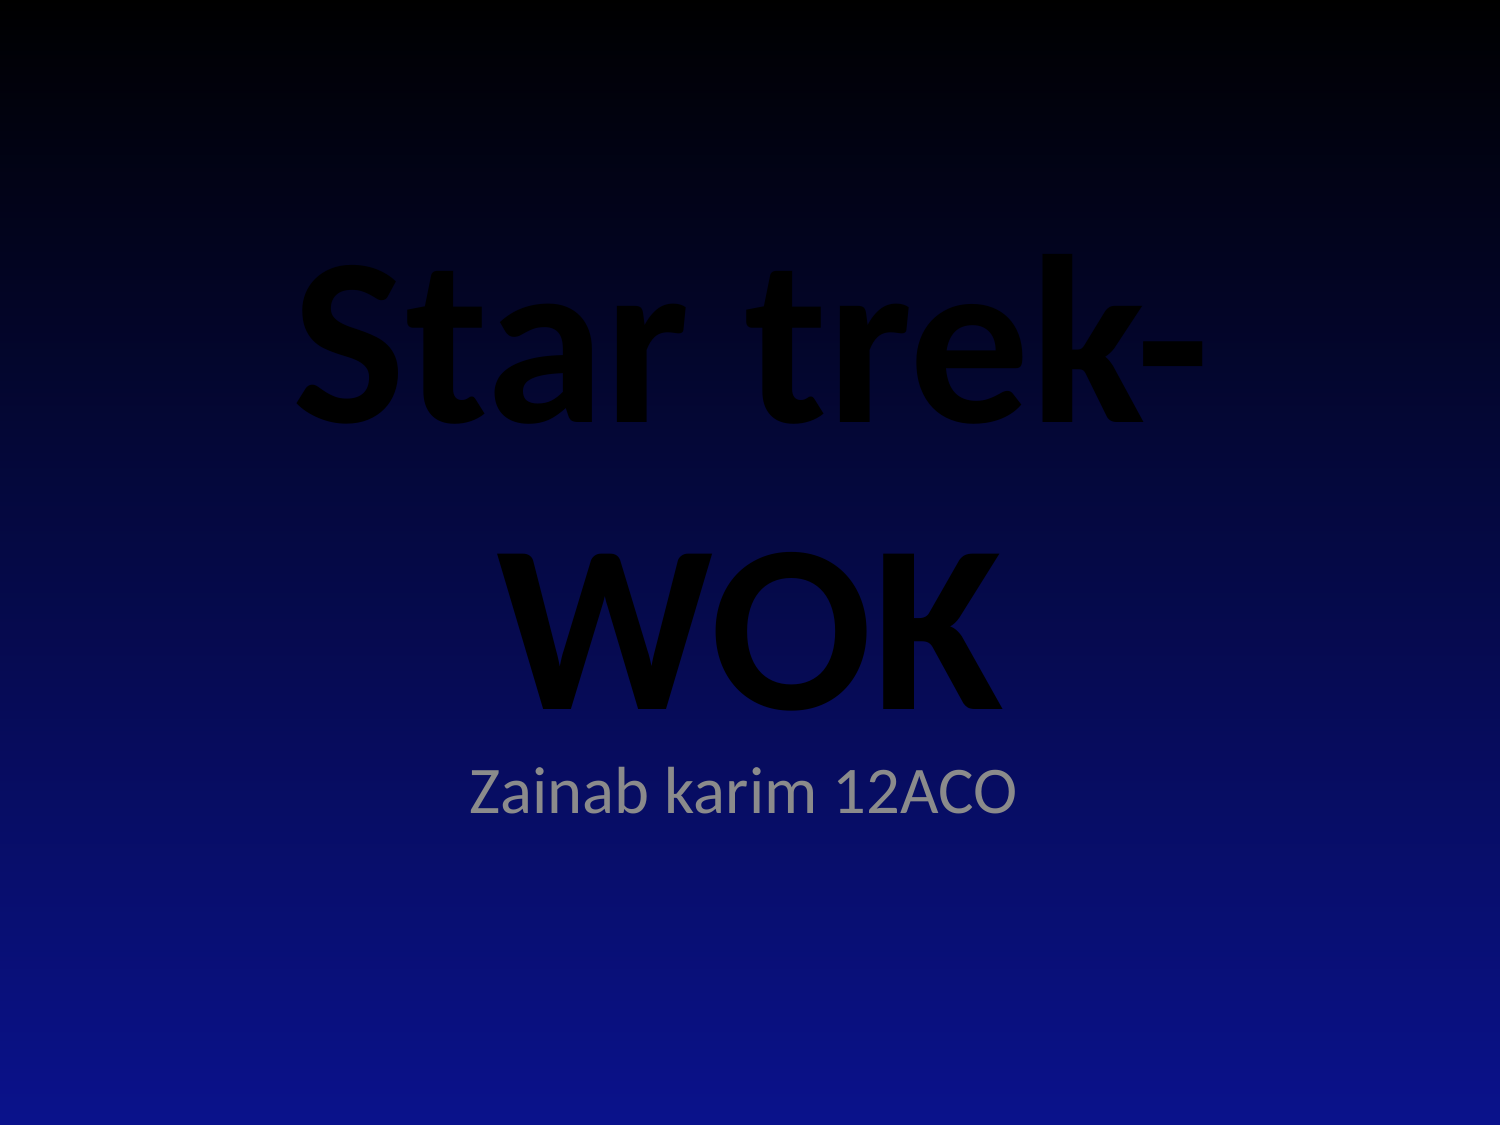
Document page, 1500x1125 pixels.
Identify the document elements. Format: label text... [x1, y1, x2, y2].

subtitle Zainab karim 12ACO [218, 739, 1269, 1028]
title Star trek-WOK [112, 349, 1388, 591]
